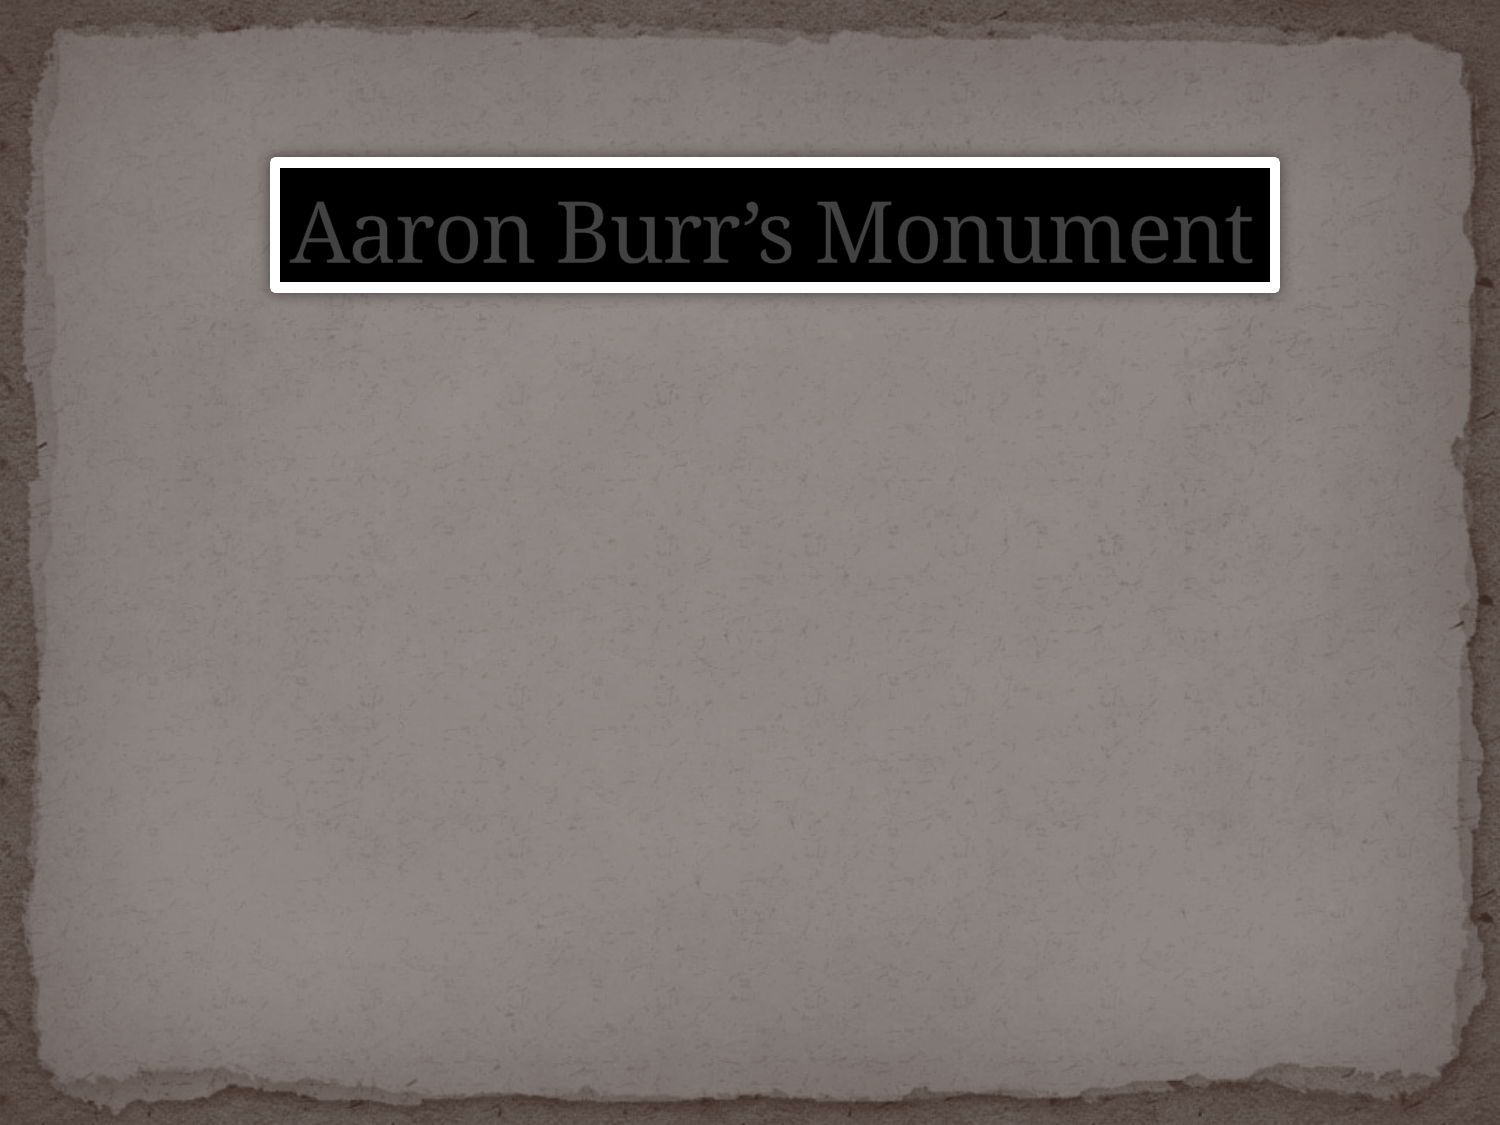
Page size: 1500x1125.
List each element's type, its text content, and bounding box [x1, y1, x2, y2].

title Aaron Burr’s Monument [270, 157, 1280, 293]
